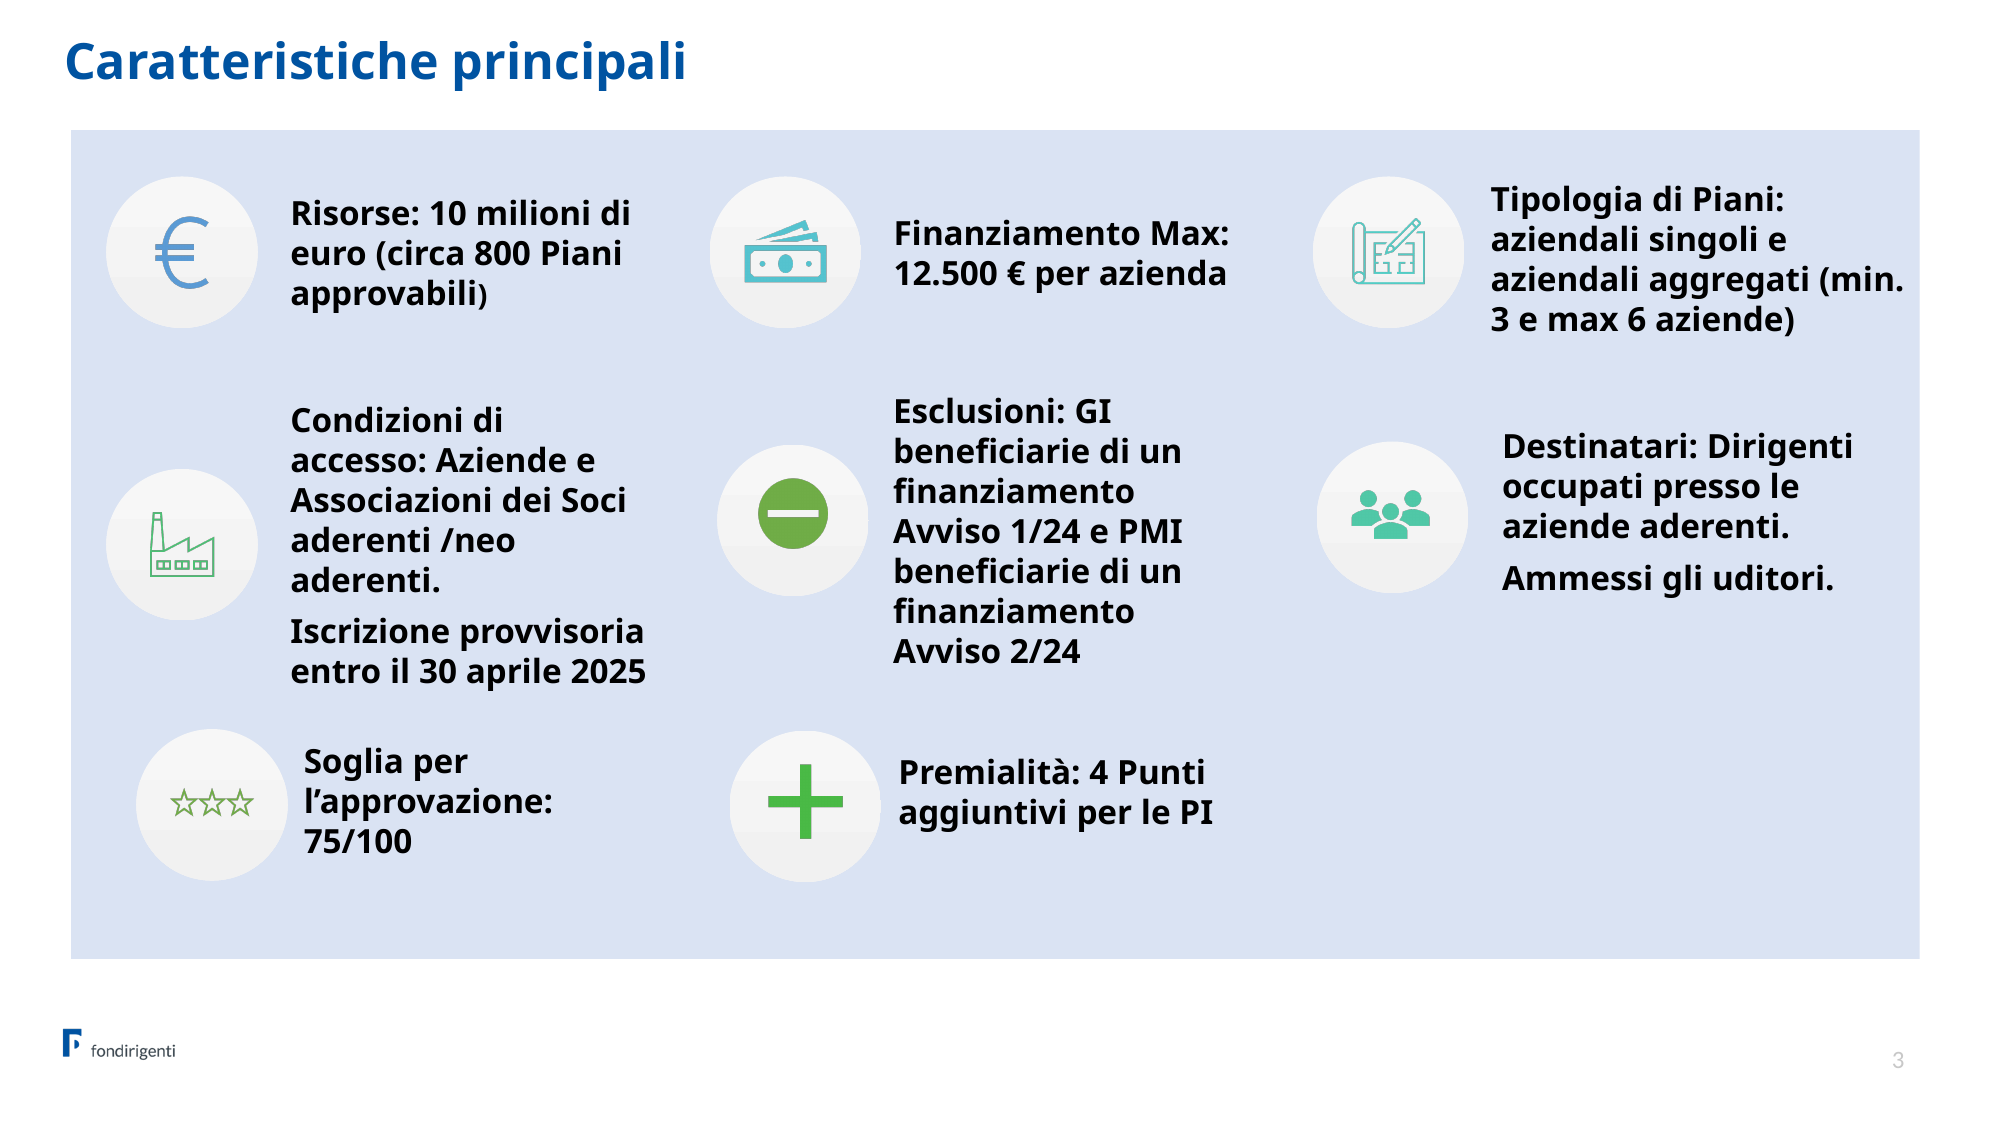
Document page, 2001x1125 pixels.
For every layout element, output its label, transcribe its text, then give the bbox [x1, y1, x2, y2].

title Caratteristiche principali [44, 17, 860, 101]
slide_number 2 [1817, 1019, 1920, 1098]
picture [44, 1010, 193, 1076]
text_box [71, 130, 1920, 959]
